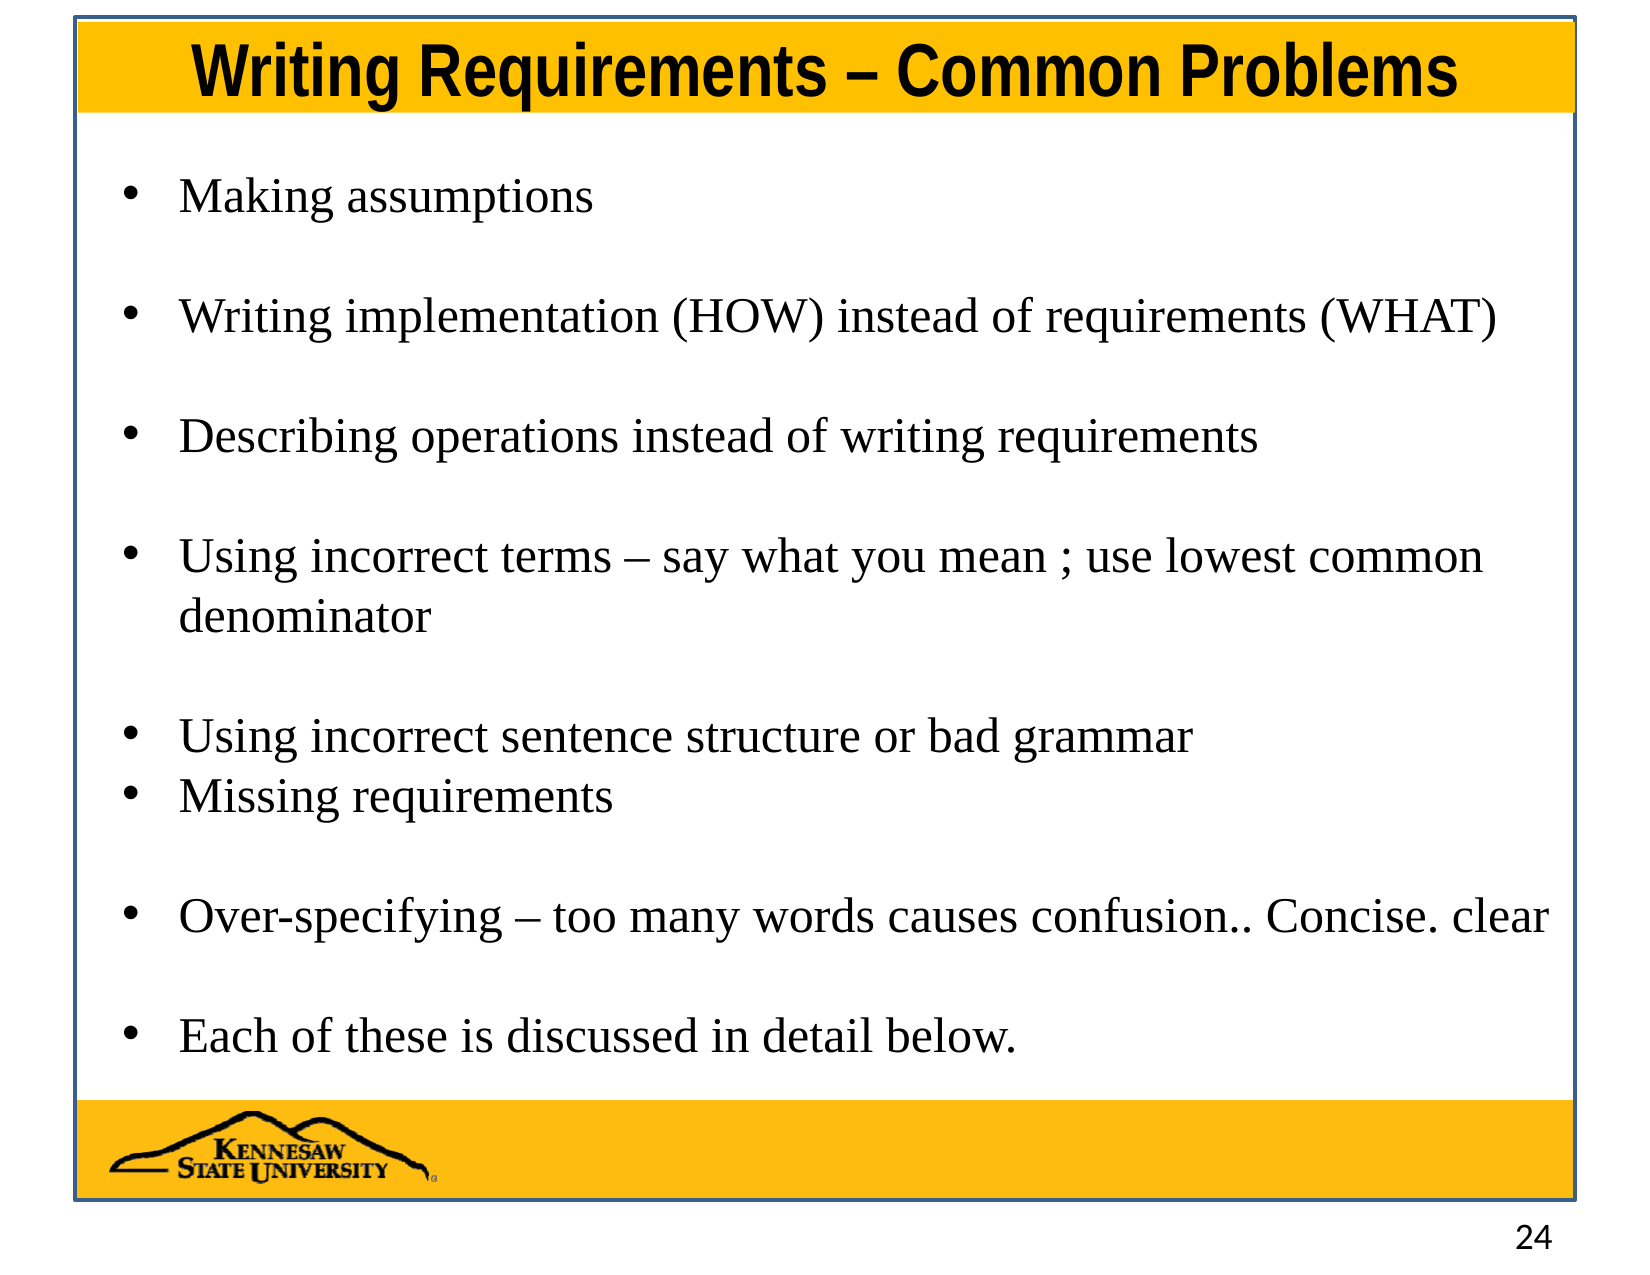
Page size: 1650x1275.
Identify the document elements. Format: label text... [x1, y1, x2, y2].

picture [108, 1111, 437, 1184]
list Making assumptions Writing implementation (HOW) instead of requirements (WHAT) Describing operations instead of writing requirements Using incorrect terms – say what you mean ; use lowest common denominator Using incorrect sentence structure or bad grammar Missing requirements Over-specifying – too many words causes confusion.. Concise. clear Each of these is discussed in detail below. [122, 87, 1573, 1072]
title Writing Requirements – Common Problems [77, 21, 1575, 113]
